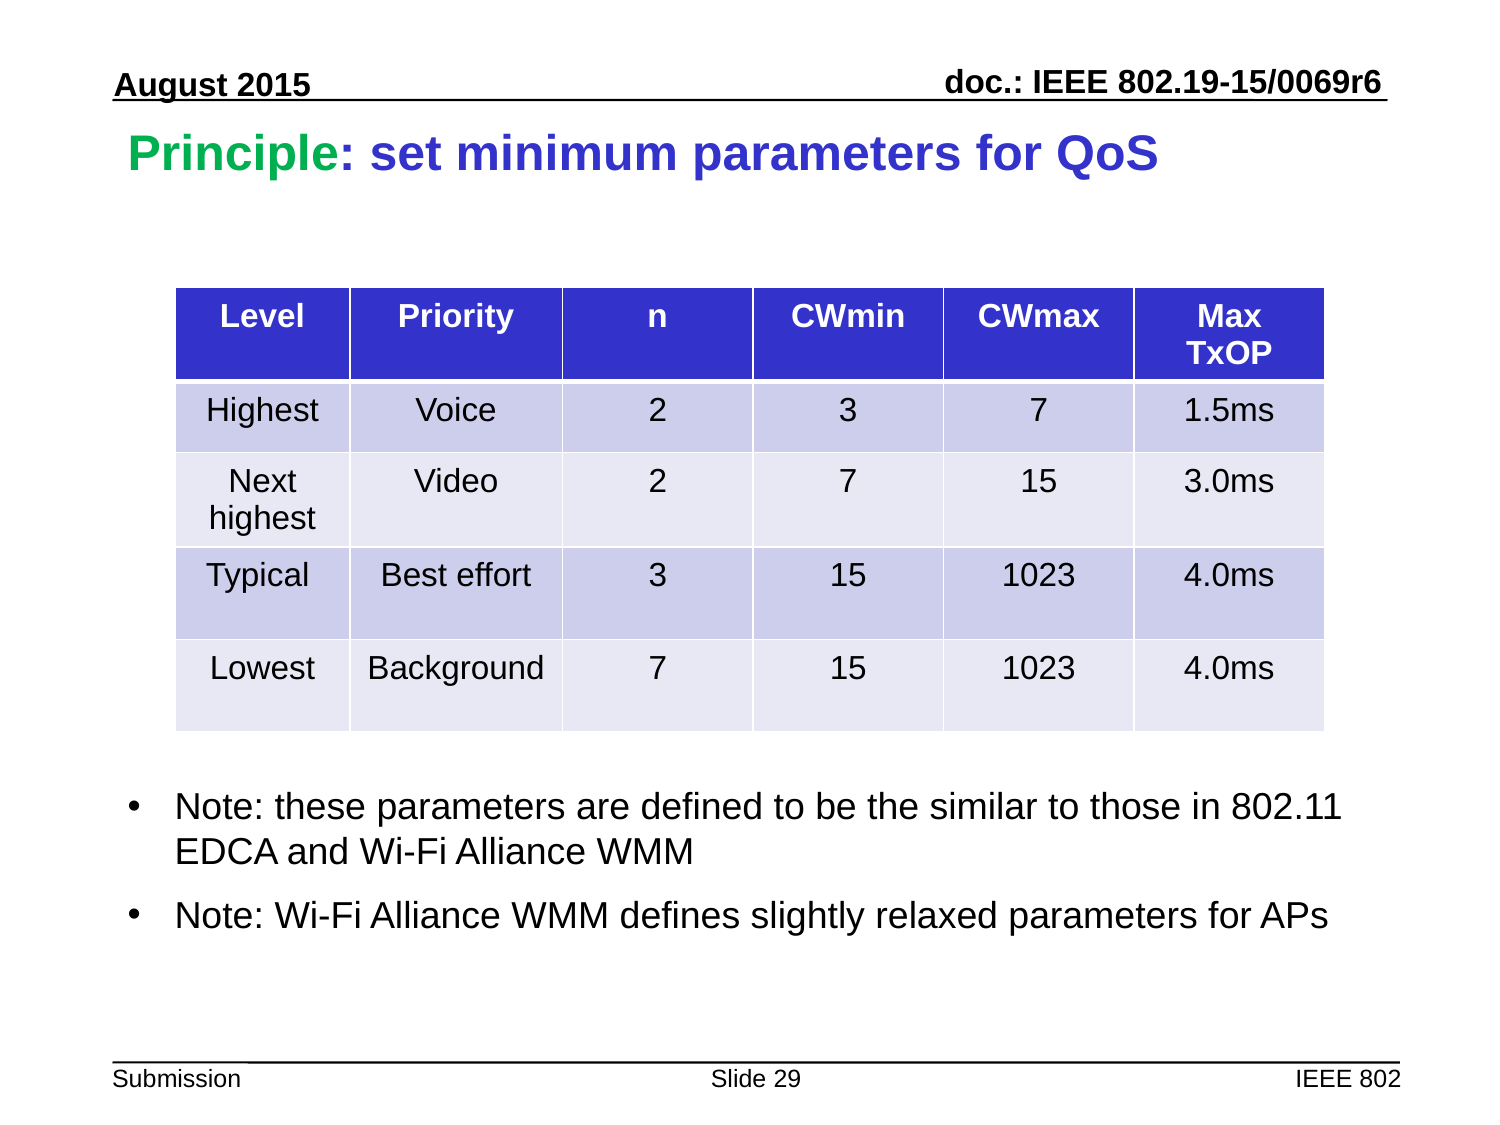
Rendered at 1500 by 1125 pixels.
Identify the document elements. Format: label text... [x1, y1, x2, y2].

table_cell Video [351, 453, 562, 546]
table_cell 7 [944, 384, 1133, 452]
table_cell 1023 [944, 640, 1133, 731]
table_cell 3.0ms [1135, 453, 1324, 546]
title Principle: set minimum parameters for QoS [112, 112, 1388, 288]
table_cell 15 [754, 548, 943, 639]
table_header Priority [351, 288, 562, 379]
footer IEEE 802 [1294, 1061, 1402, 1093]
table_cell 4.0ms [1135, 548, 1324, 639]
table_cell 3 [563, 548, 752, 639]
table_cell 15 [944, 453, 1133, 546]
table_header n [563, 288, 752, 379]
table_cell 7 [754, 453, 943, 546]
table_cell 7 [563, 640, 752, 731]
table_cell 2 [563, 384, 752, 452]
table_cell 2 [563, 453, 752, 546]
table_cell Highest [176, 384, 349, 452]
table_header CWmax [944, 288, 1133, 379]
table_cell 3 [754, 384, 943, 452]
table_cell Background [351, 640, 562, 731]
slide_number Slide 29 [709, 1061, 803, 1093]
table_cell Voice [351, 384, 562, 452]
table_cell Typical [176, 548, 349, 639]
table_header CWmin [754, 288, 943, 379]
table_cell 1.5ms [1135, 384, 1324, 452]
table_cell 1023 [944, 548, 1133, 639]
table_header Level [176, 288, 349, 379]
table_cell 4.0ms [1135, 640, 1324, 731]
list Note: these parameters are defined to be the similar to those in 802.11 EDCA and Wi-Fi Alliance WMM Note: Wi-Fi Alliance WMM defines slightly relaxed parameters for APs [112, 774, 1388, 1025]
table_cell Best effort [351, 548, 562, 639]
table_cell Next highest [176, 453, 349, 546]
table_header Max TxOP [1135, 288, 1324, 379]
table_cell 15 [754, 640, 943, 731]
table_cell Lowest [176, 640, 349, 731]
